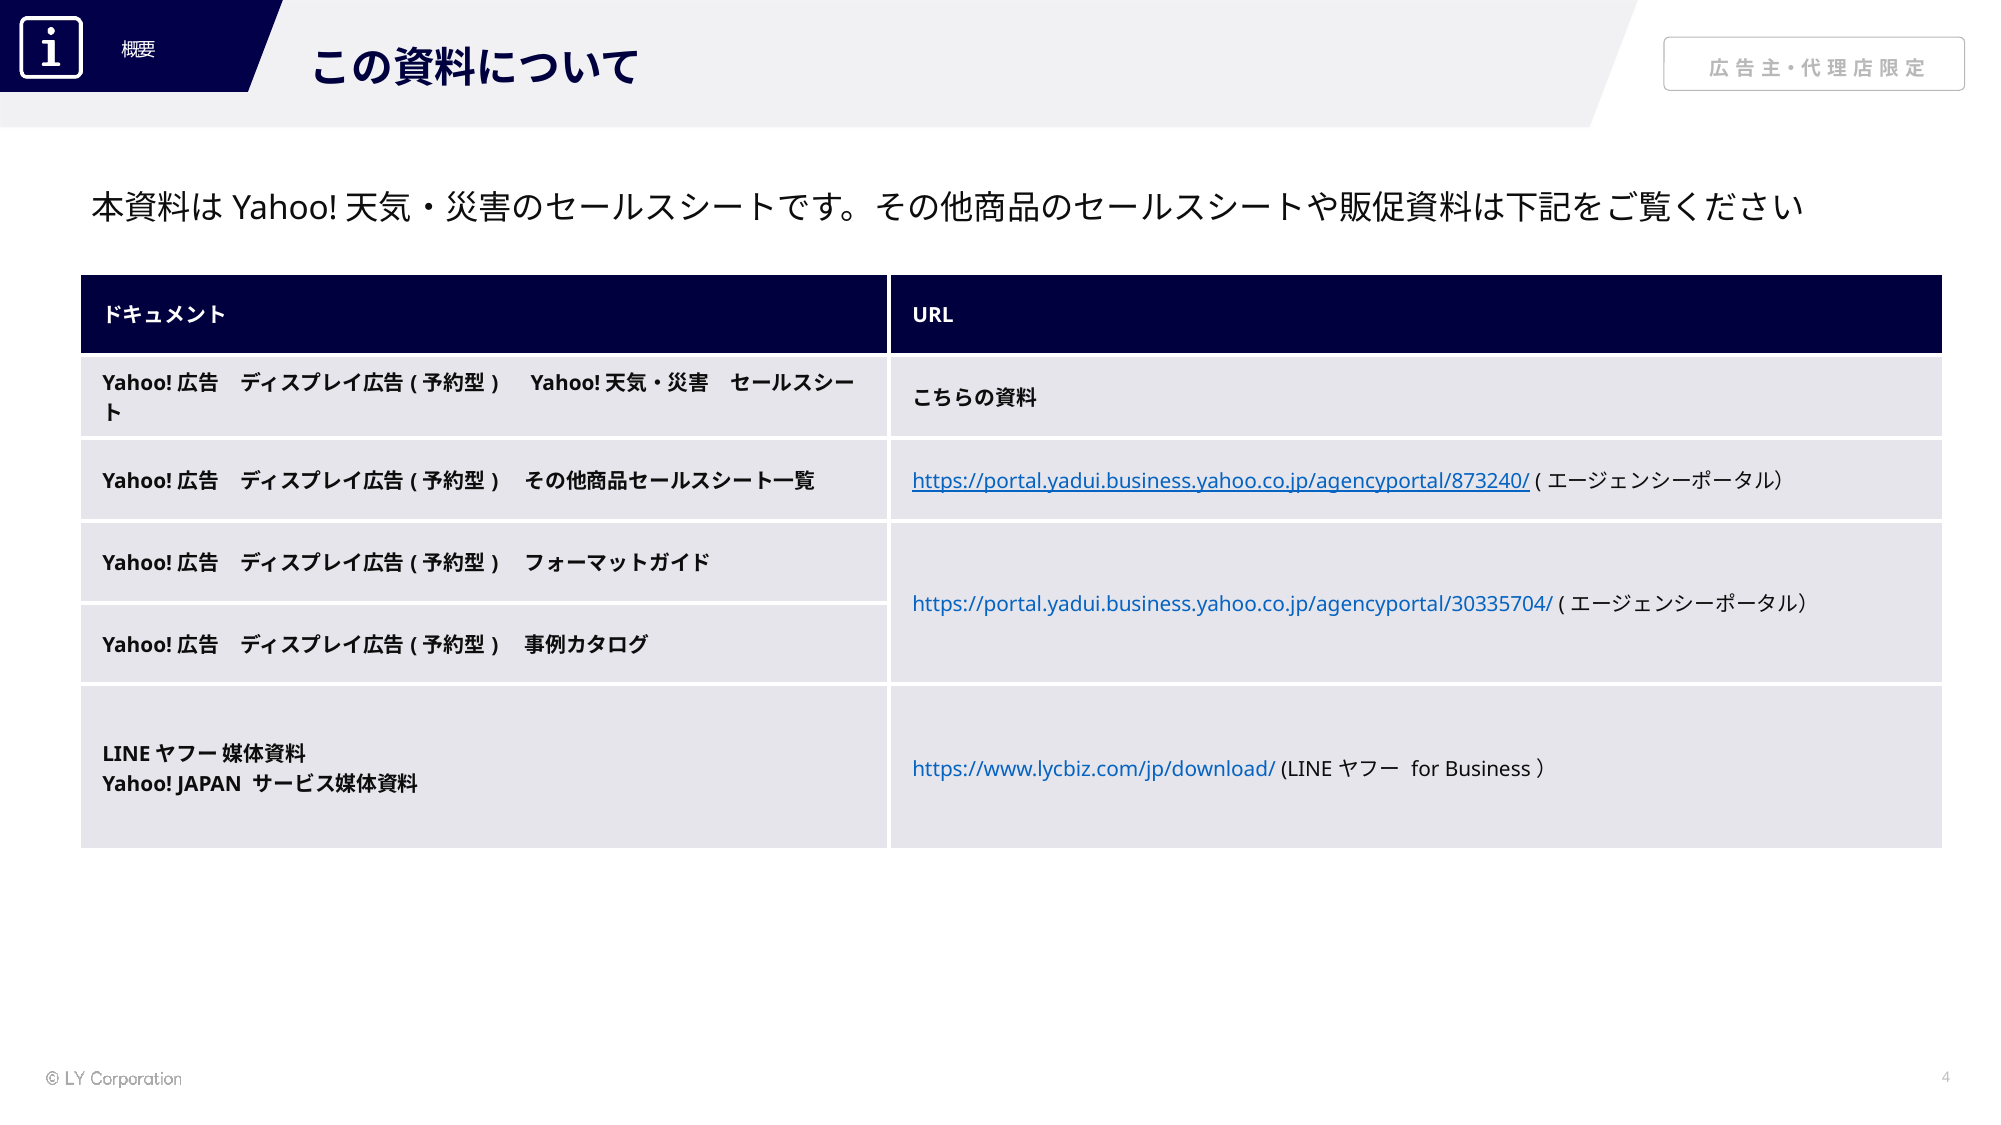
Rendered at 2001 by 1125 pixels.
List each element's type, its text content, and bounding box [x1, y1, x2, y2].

table_cell Yahoo!広告 ディスプレイ広告(予約型) フォーマットガイド [81, 523, 887, 601]
list 概要 [97, 13, 180, 81]
table_cell Yahoo!広告 ディスプレイ広告(予約型) その他商品セールスシート一覧 [81, 440, 887, 519]
table_header ドキュメント [81, 275, 887, 353]
table_cell Yahoo!広告 ディスプレイ広告(予約型) Yahoo!天気・災害 セールスシート [81, 357, 887, 436]
table_cell https://portal.yadui.business.yahoo.co.jp/agencyportal/873240/ (エージェンシーポータル） [891, 440, 1942, 519]
table_cell https://www.lycbiz.com/jp/download/ (LINEヤフー for Business） [891, 686, 1942, 848]
list この資料について [309, 41, 1645, 97]
table_cell こちらの資料 [891, 357, 1942, 436]
table_cell https://portal.yadui.business.yahoo.co.jp/agencyportal/30335704/ (エージェンシーポータル） [891, 523, 1942, 682]
table_cell Yahoo!広告 ディスプレイ広告(予約型) 事例カタログ [81, 605, 887, 682]
text_box 本資料はYahoo!天気・災害のセールスシートです。その他商品のセールスシートや販促資料は下記をご覧ください [91, 174, 1863, 227]
table_cell LINEヤフー 媒体資料 Yahoo! JAPAN サービス媒体資料 [81, 686, 887, 848]
table_header URL [891, 275, 1942, 353]
picture [9, 5, 92, 87]
picture [46, 1071, 181, 1088]
